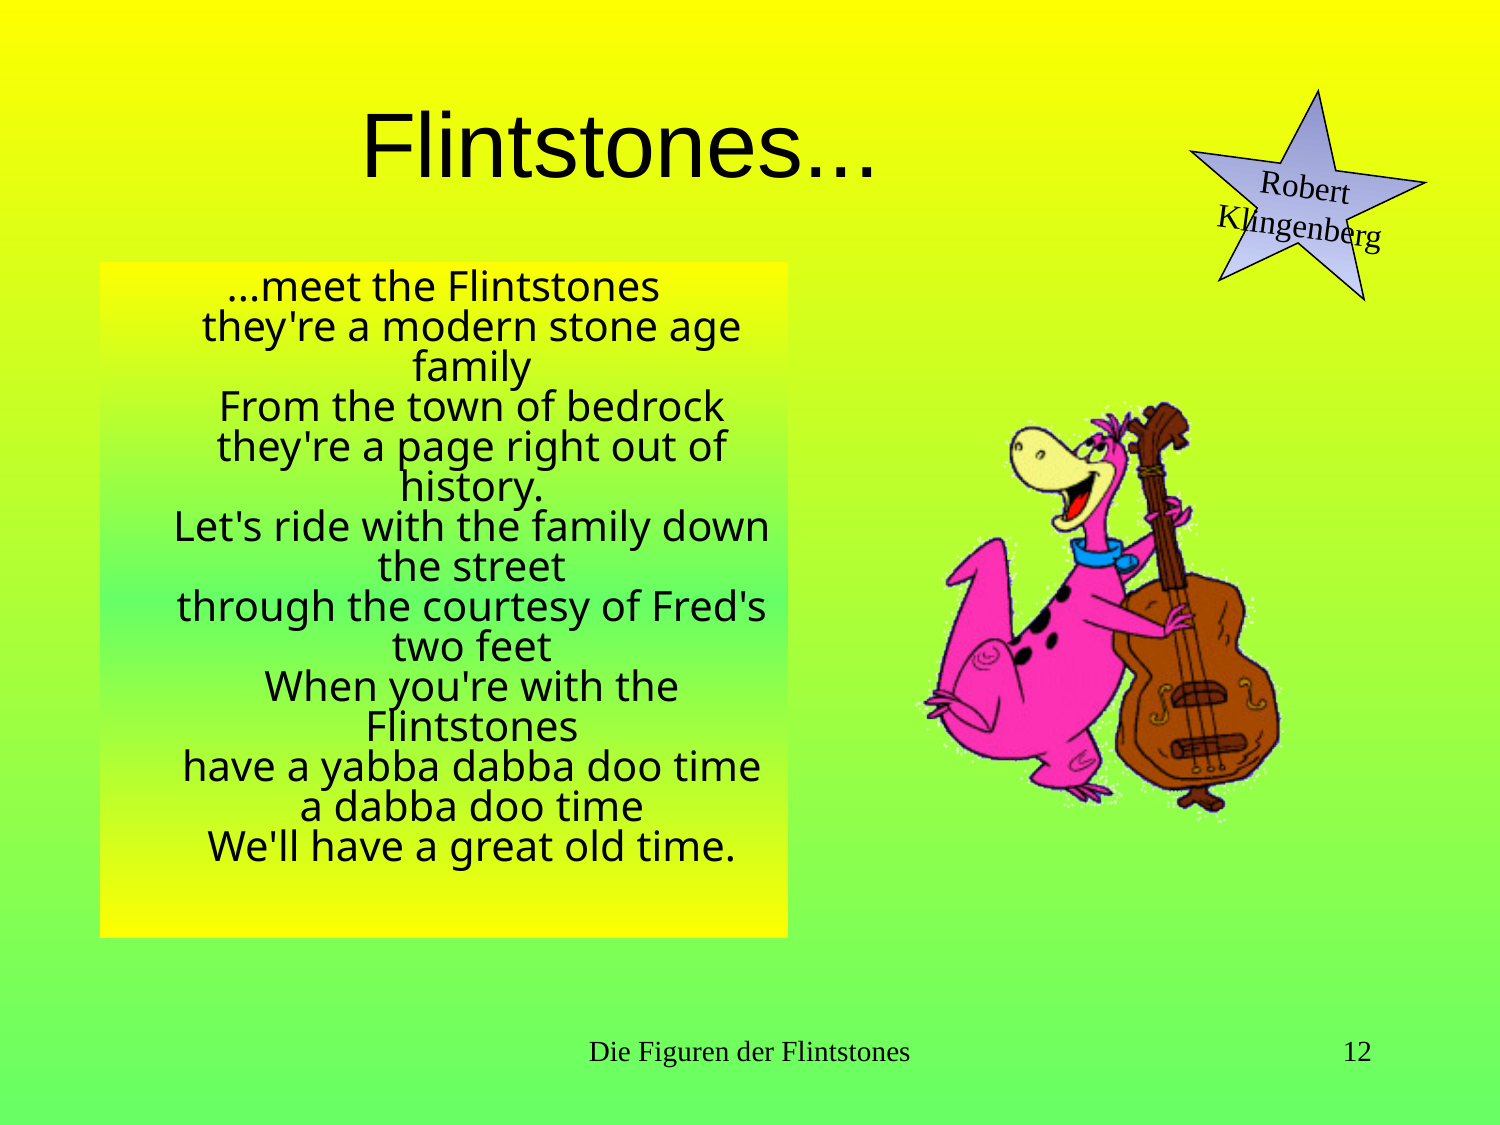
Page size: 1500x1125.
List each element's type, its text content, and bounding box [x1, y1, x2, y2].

list ...meet the Flintstones they're a modern stone age family From the town of bedrock they're a page right out of history. Let's ride with the family down the street through the courtesy of Fred's two feet When you're with the Flintstones have a yabba dabba doo time a dabba doo time We'll have a great old time. [99, 262, 788, 938]
slide_number 12 [1074, 1024, 1388, 1101]
picture [912, 387, 1288, 825]
title Flintstones... [112, 101, 1129, 290]
footer Die Figuren der Flintstones [512, 1024, 988, 1101]
